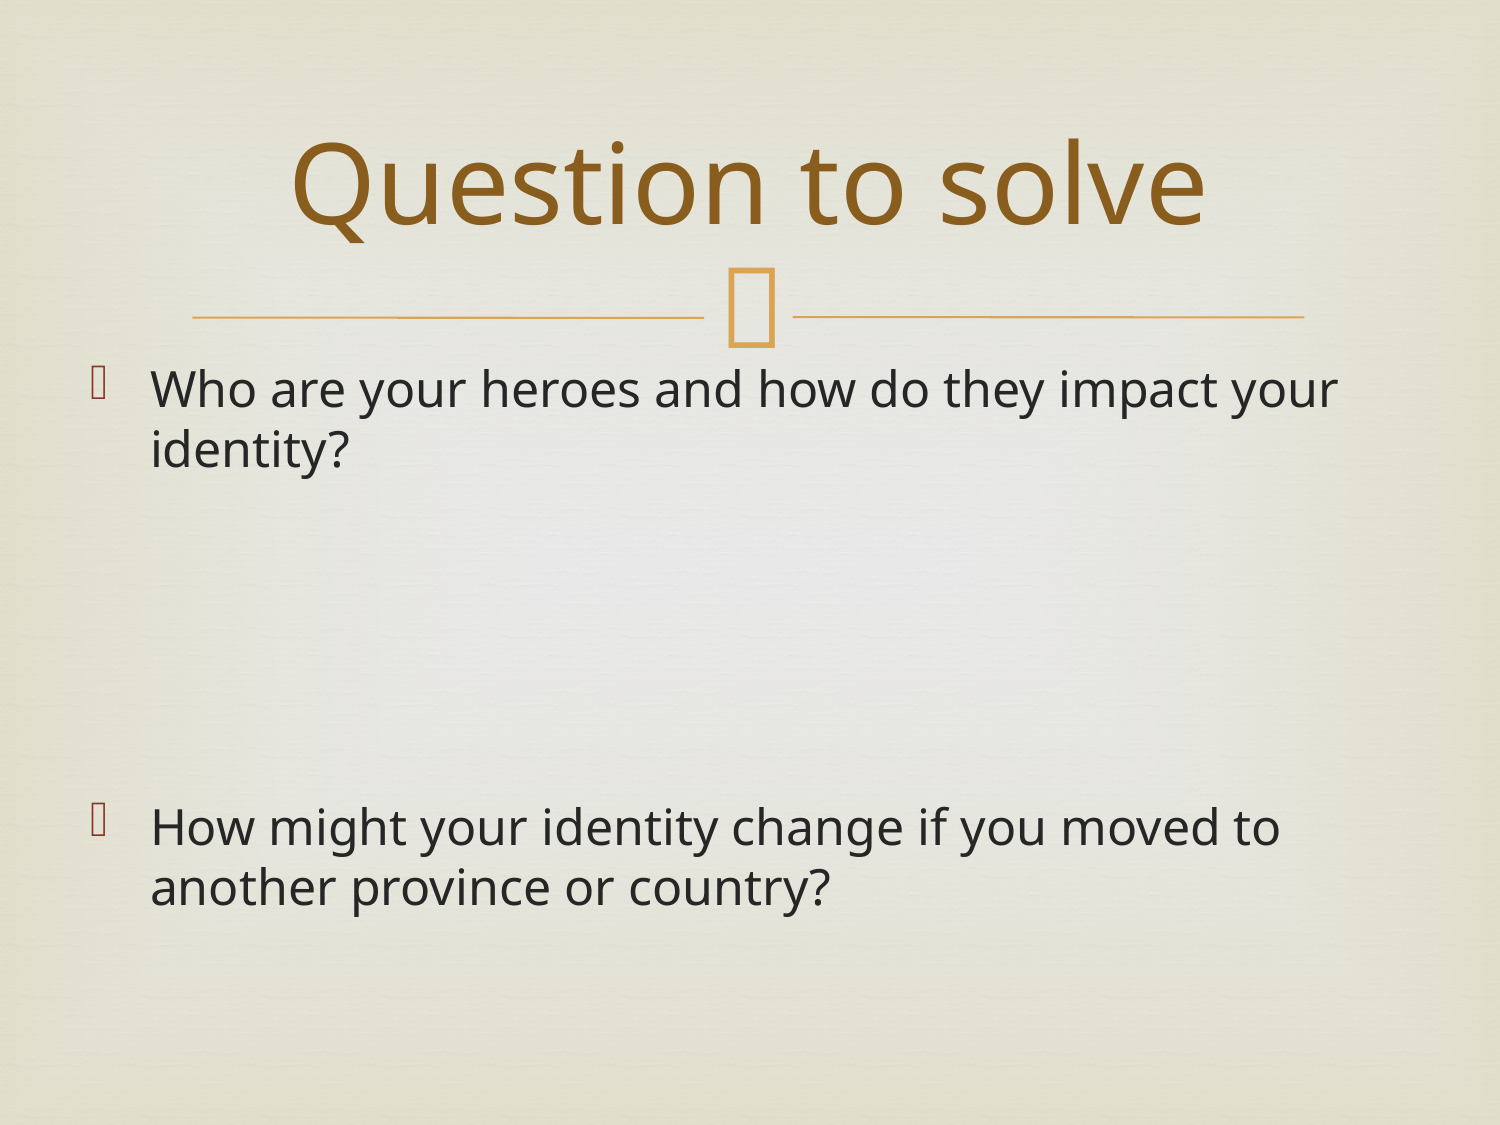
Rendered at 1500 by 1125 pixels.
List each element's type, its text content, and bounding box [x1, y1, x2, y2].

list How might your identity change if you moved to another province or country? [75, 787, 1413, 1004]
list Who are your heroes and how do they impact your identity? [75, 350, 1413, 763]
title Question to solve [112, 93, 1386, 267]
